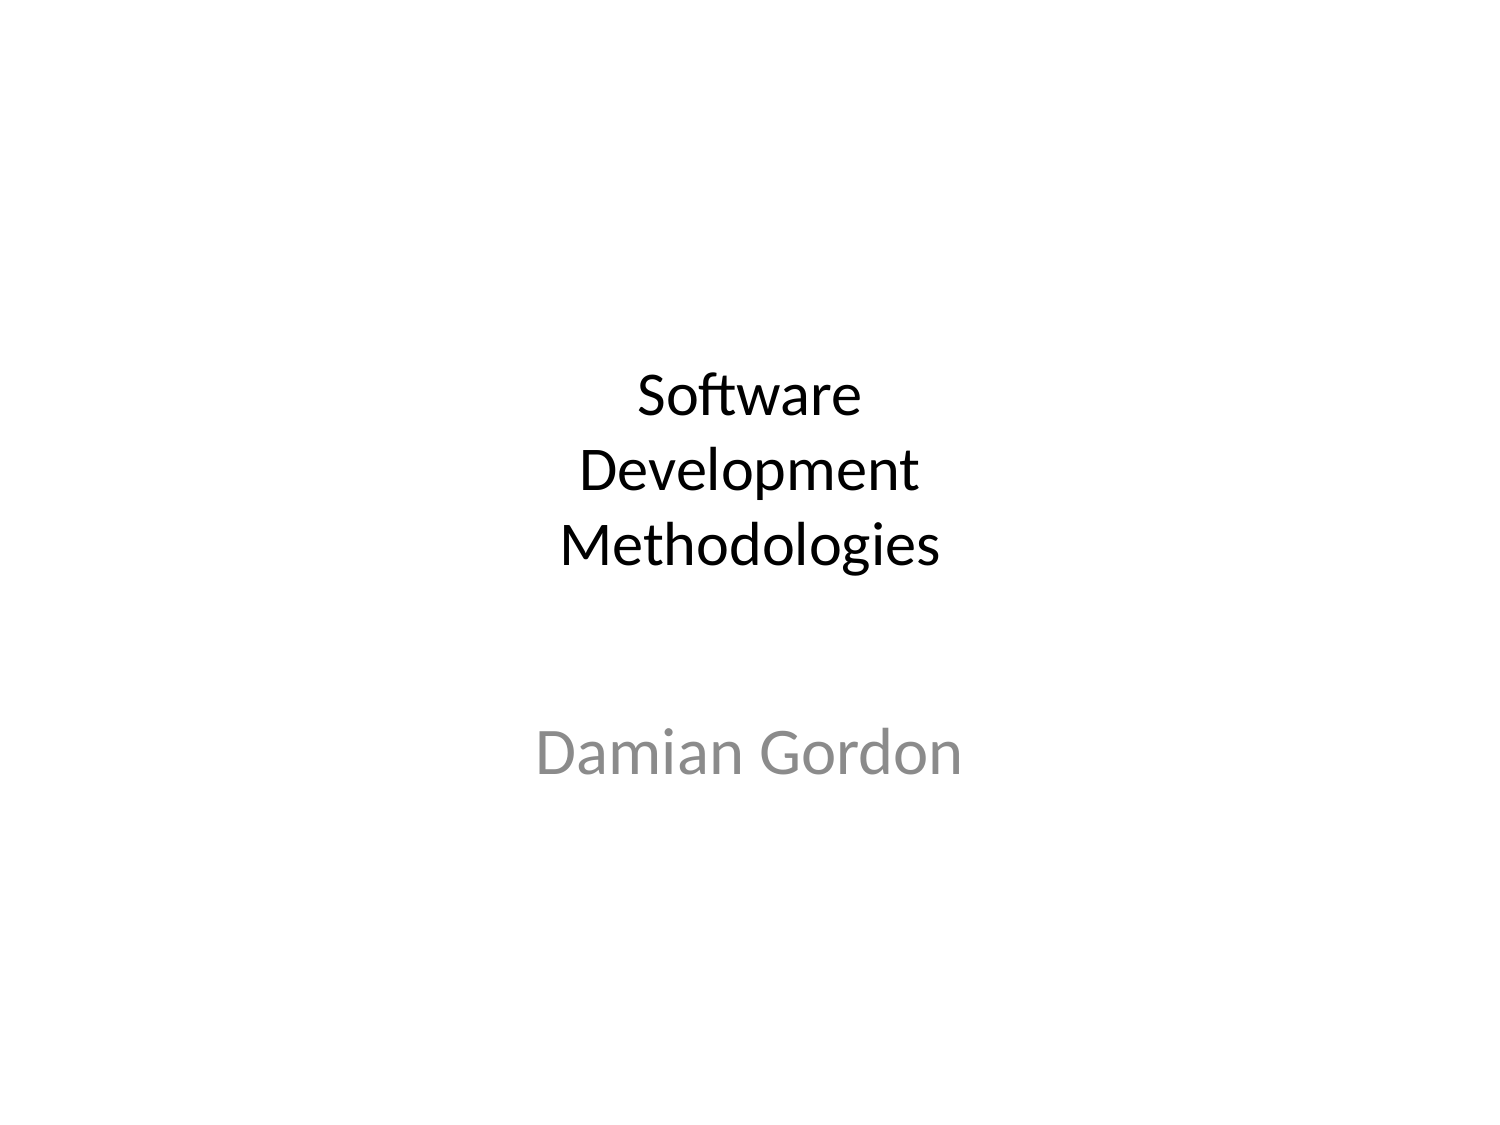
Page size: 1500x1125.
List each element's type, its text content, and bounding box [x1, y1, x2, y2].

title Software Development Methodologies [112, 345, 1388, 587]
subtitle Damian Gordon [225, 700, 1275, 988]
